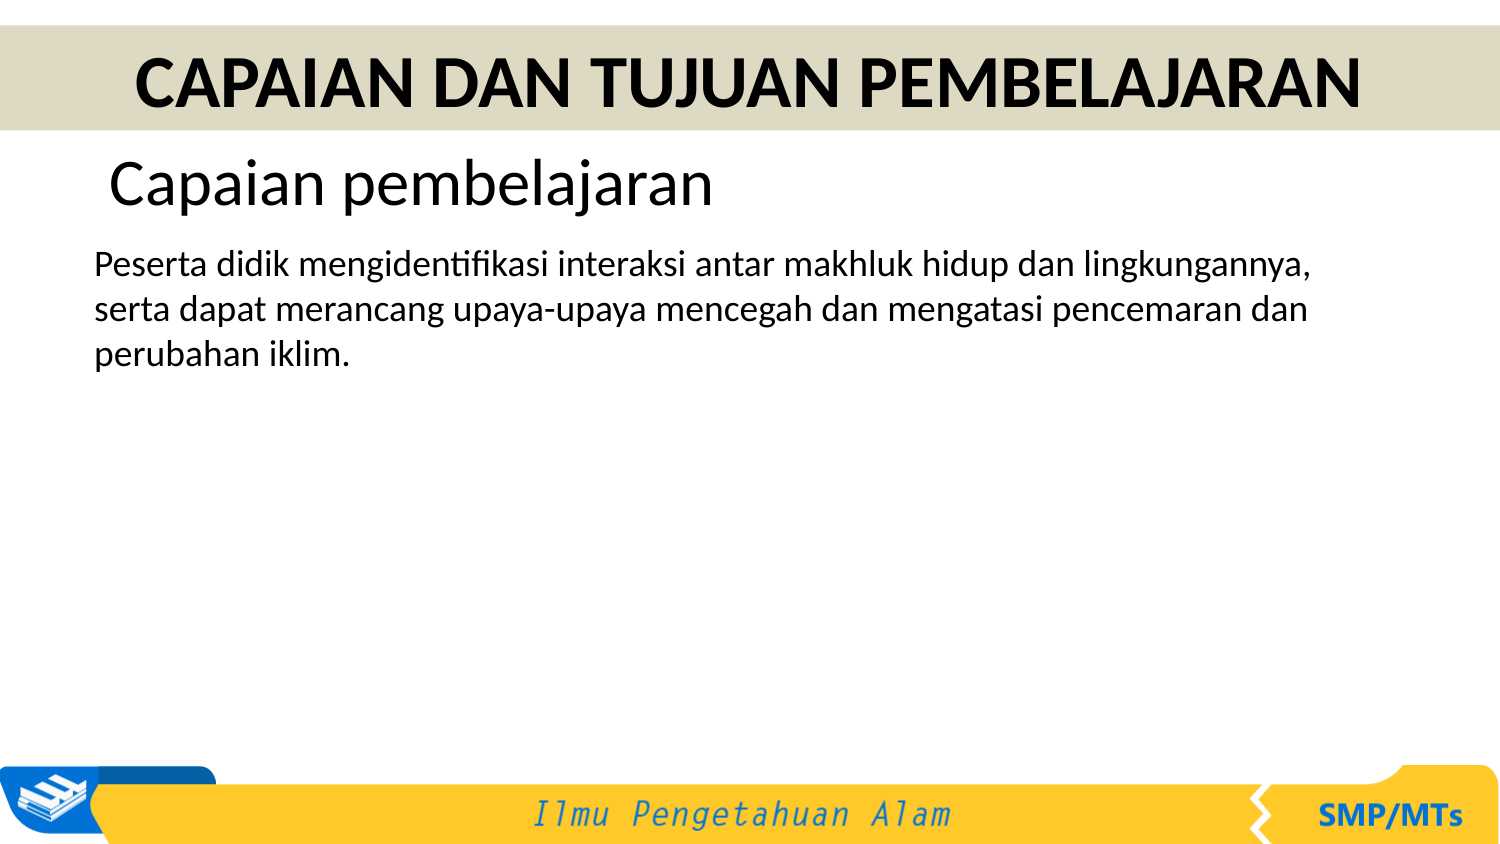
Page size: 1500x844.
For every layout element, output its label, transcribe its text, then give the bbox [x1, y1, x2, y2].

picture [0, 765, 1499, 844]
text_box CAPAIAN DAN TUJUAN PEMBELAJARAN [0, 25, 1500, 131]
text_box Peserta didik mengidentifikasi interaksi antar makhluk hidup dan lingkungannya, serta dapat merancang upaya-upaya mencegah dan mengatasi pencemaran dan perubahan iklim. [72, 225, 1415, 322]
text_box Capaian pembelajaran [94, 131, 731, 227]
